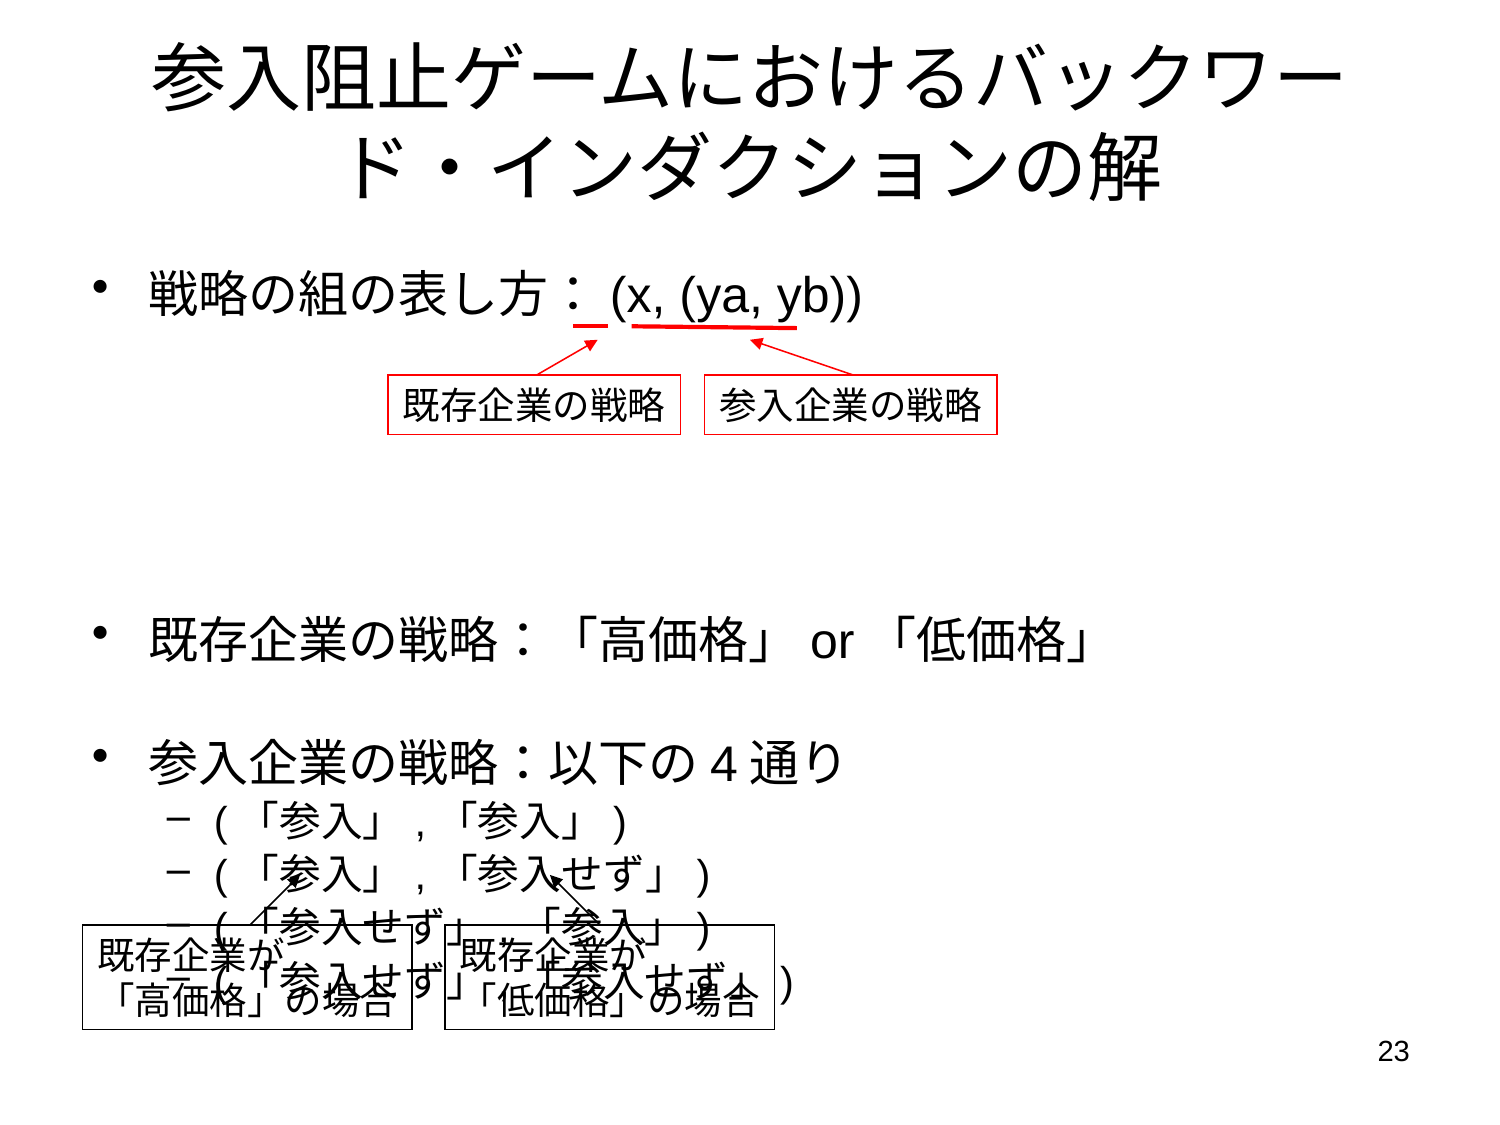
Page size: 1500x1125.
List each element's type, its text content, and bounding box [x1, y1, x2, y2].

title 参入阻止ゲームにおけるバックワード・インダクションの解 [75, 45, 1425, 197]
slide_number 23 [1074, 1024, 1426, 1103]
list 戦略の組の表し方：(x, (ya, yb)) 既存企業の戦略：「高価格」or「低価格」 参入企業の戦略：以下の4通り (「参入」,「参入」) (「参入」,「参入せず」) (「参入せず」,「参入」) (「参入せず」,「参入せず」) [76, 267, 1427, 1010]
text_box 既存企業の戦略 [388, 374, 681, 435]
text_box [536, 339, 598, 376]
text_box 既存企業が 「高価格」の場合 [82, 924, 412, 1030]
text_box [750, 338, 854, 376]
text_box [249, 874, 301, 926]
text_box 参入企業の戦略 [704, 374, 997, 435]
text_box 既存企業が 「低価格」の場合 [444, 924, 775, 1030]
text_box [549, 874, 601, 926]
